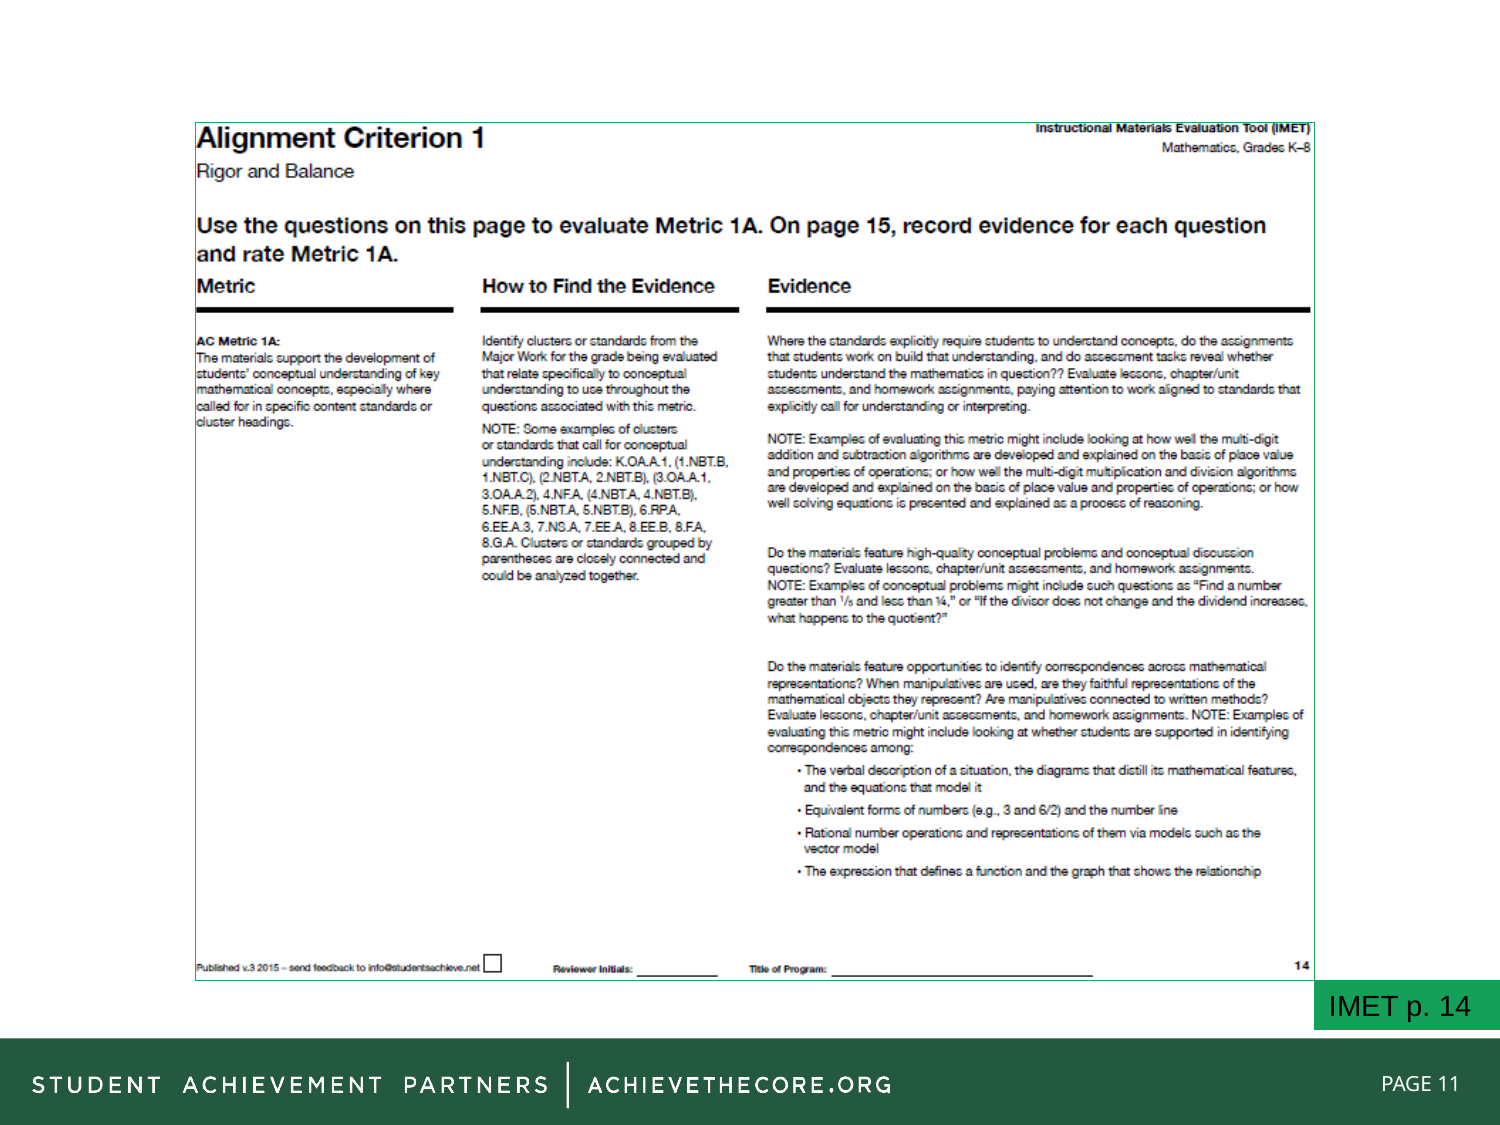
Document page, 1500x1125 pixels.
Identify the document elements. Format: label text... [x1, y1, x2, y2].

picture [12, 1055, 911, 1112]
text_box IMET p. 14 [1314, 980, 1500, 1030]
picture [195, 122, 1315, 981]
